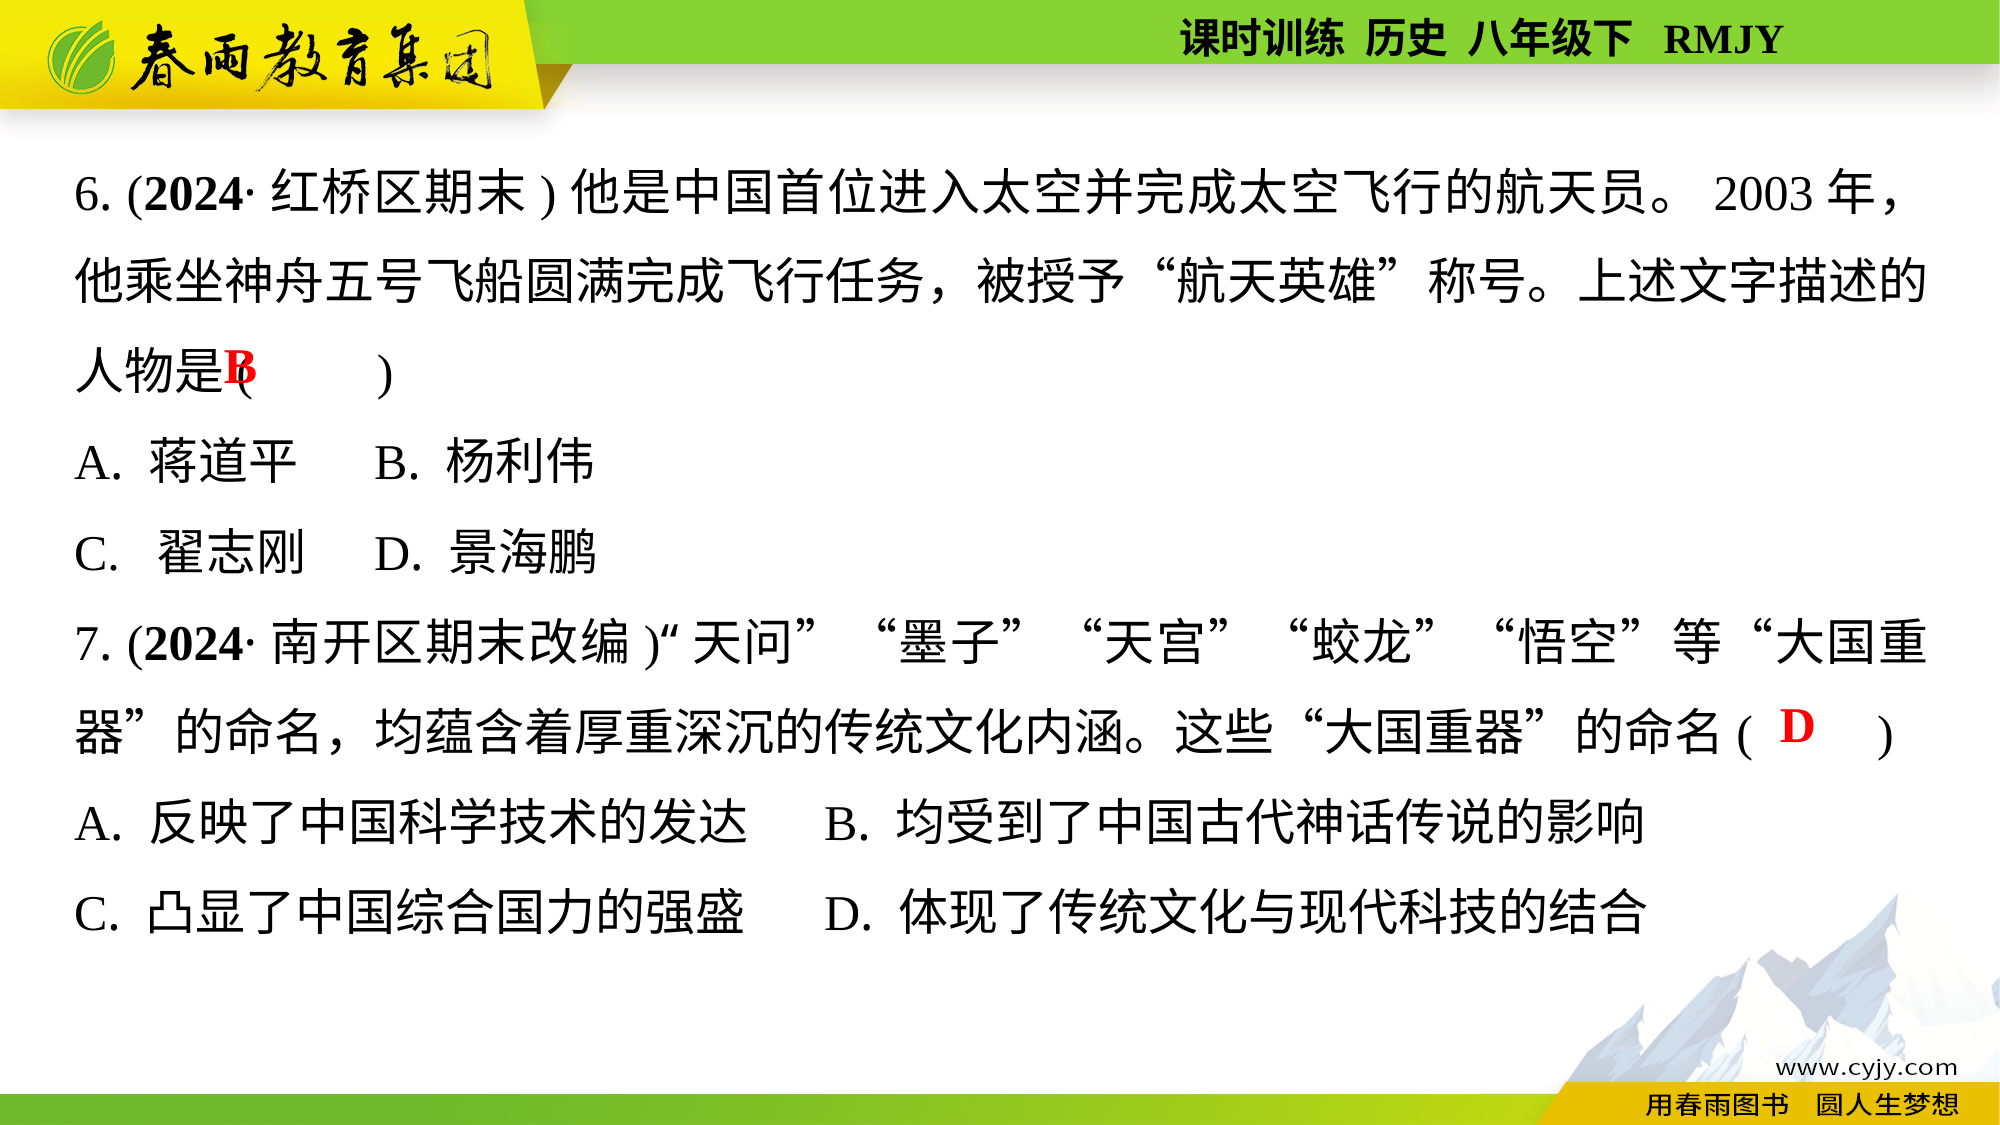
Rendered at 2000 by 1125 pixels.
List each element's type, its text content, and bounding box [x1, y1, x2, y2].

list 6. (2024·红桥区期末)他是中国首位进入太空并完成太空飞行的航天员。2003年，他乘坐神舟五号飞船圆满完成飞行任务，被授予“航天英雄”称号。上述文字描述的人物是( ) A. 蒋道平 B. 杨利伟 C. 翟志刚 D. 景海鹏 7. (2024·南开区期末改编)“天问”“墨子”“天宫”“蛟龙”“悟空”等“大国重器”的命名，均蕴含着厚重深沉的传统文化内涵。这些“大国重器”的命名( ) A. 反映了中国科学技术的发达 B. 均受到了中国古代神话传说的影响 C. 凸显了中国综合国力的强盛 D. 体现了传统文化与现代科技的结合 [59, 122, 1944, 956]
text_box B [208, 326, 272, 401]
picture [0, 0, 2000, 1125]
text_box D [1765, 684, 1832, 760]
